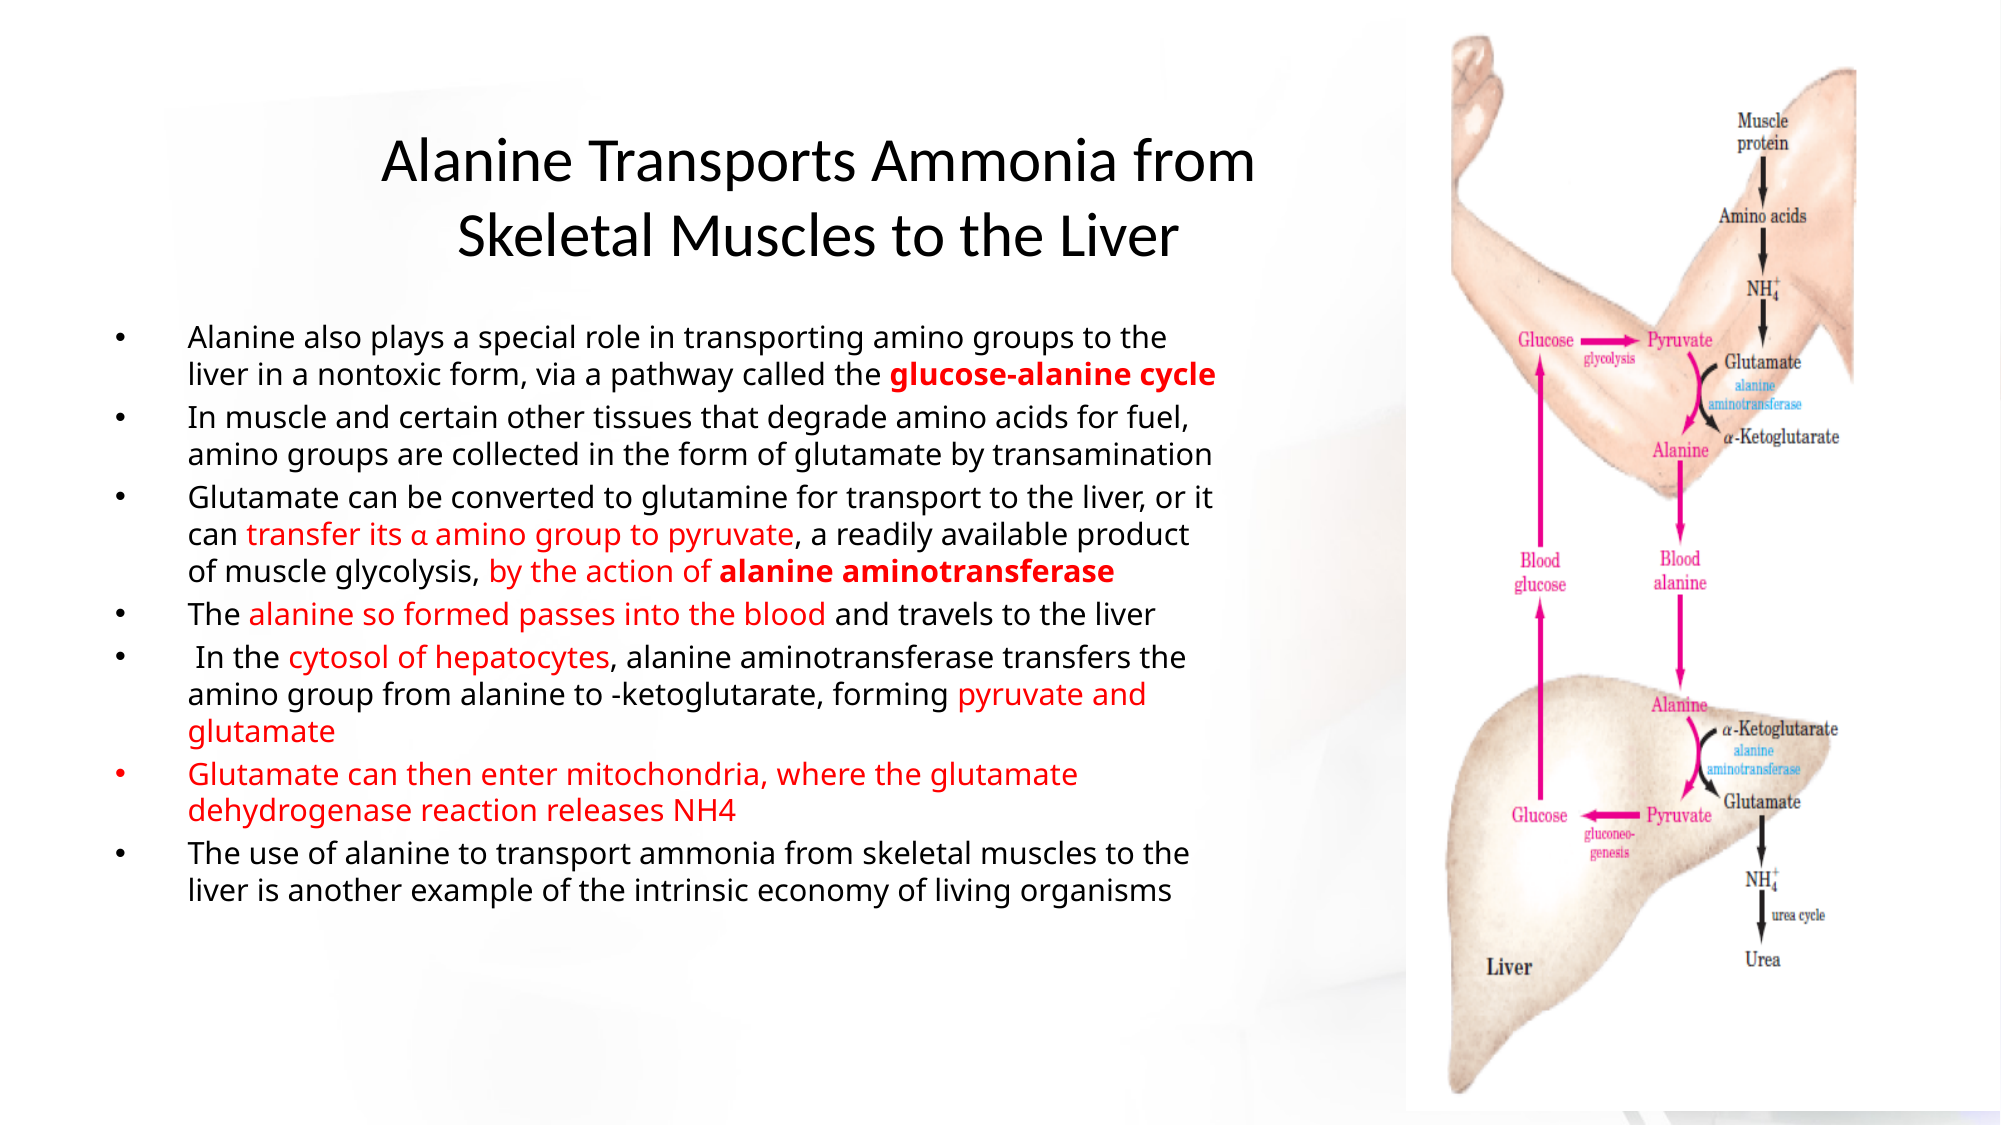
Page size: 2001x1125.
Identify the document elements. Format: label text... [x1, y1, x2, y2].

picture [0, 0, 2001, 1125]
list Alanine also plays a special role in transporting amino groups to the liver in a nontoxic form, via a pathway called the glucose-alanine cycle In muscle and certain other tissues that degrade amino acids for fuel, amino groups are collected in the form of glutamate by transamination Glutamate can be converted to glutamine for transport to the liver, or it can transfer its α amino group to pyruvate, a readily available product of muscle glycolysis, by the action of alanine aminotransferase The alanine so formed passes into the blood and travels to the liver In the cytosol of hepatocytes, alanine aminotransferase transfers the amino group from alanine to -ketoglutarate, forming pyruvate and glutamate Glutamate can then enter mitochondria, where the glutamate dehydrogenase reaction releases NH4 The use of alanine to transport ammonia from skeletal muscles to the liver is another example of the intrinsic economy of living organisms [100, 310, 1239, 974]
title Alanine Transports Ammonia from Skeletal Muscles to the Liver [99, 110, 1401, 278]
